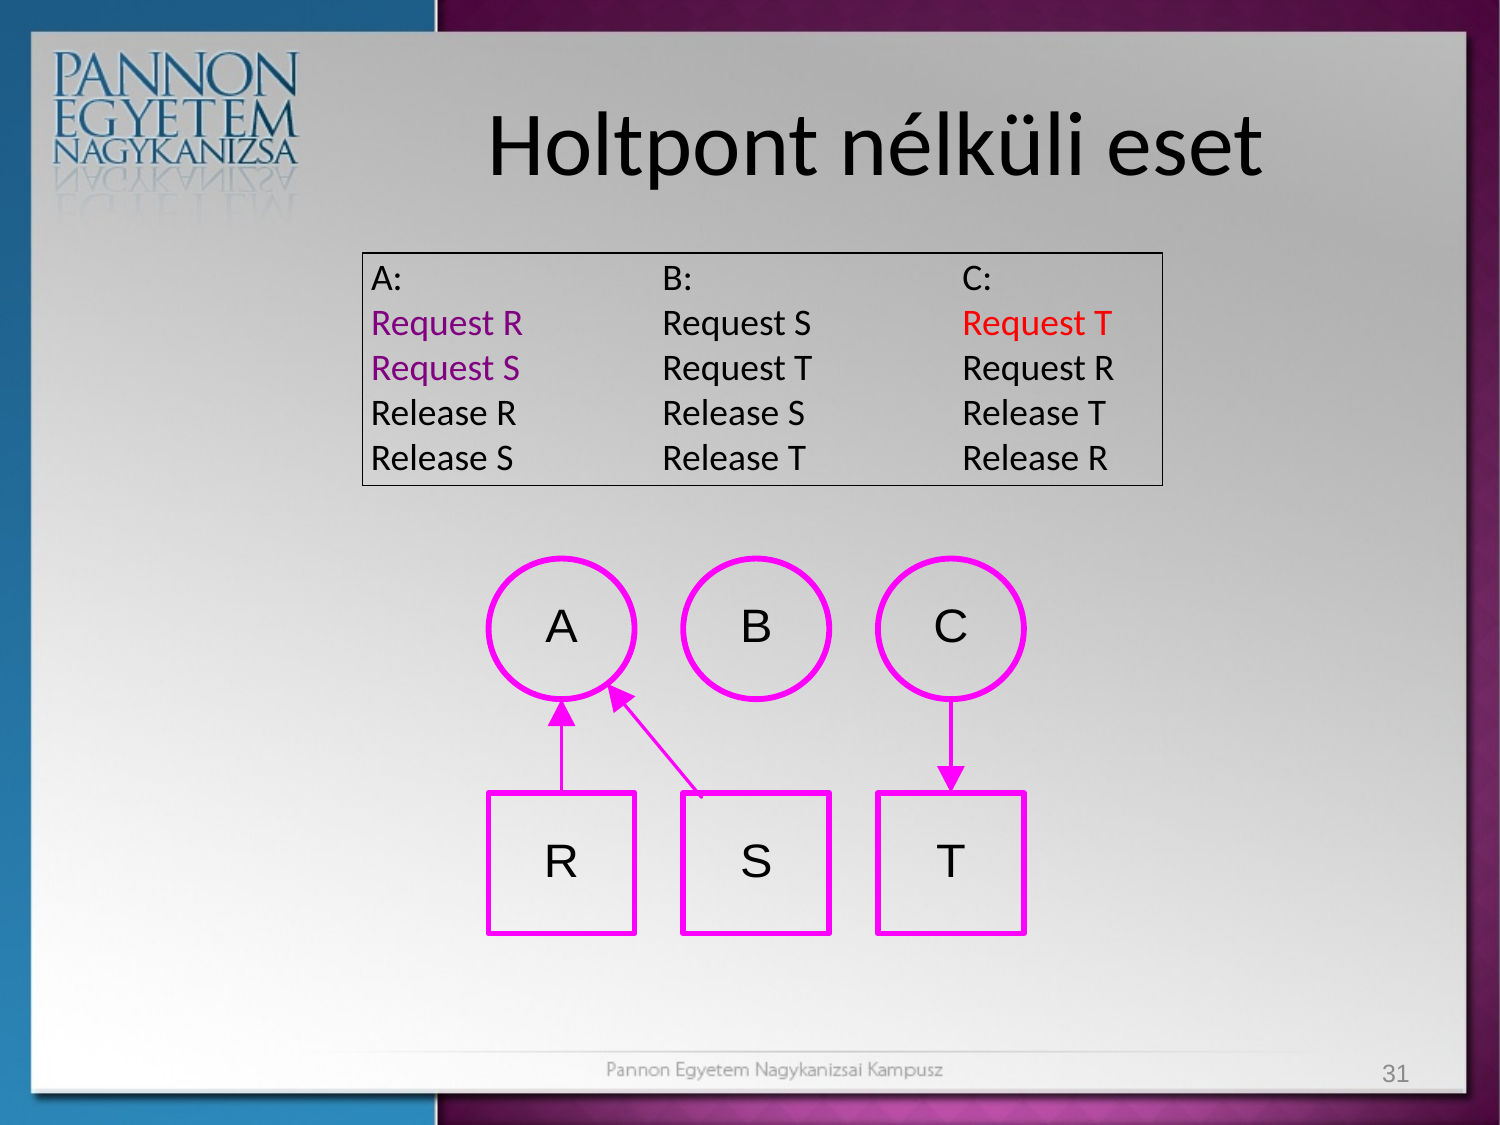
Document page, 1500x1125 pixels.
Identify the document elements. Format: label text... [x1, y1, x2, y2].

text_box A: B: C: Request R Request S Request T Request S Request T Request R Release R Release S Release T Release S Release T Release R [362, 253, 1163, 486]
picture [0, 0, 1500, 1125]
slide_number 31 [1074, 1042, 1425, 1103]
title Holtpont nélküli eset [328, 45, 1425, 233]
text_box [412, 549, 1101, 1006]
